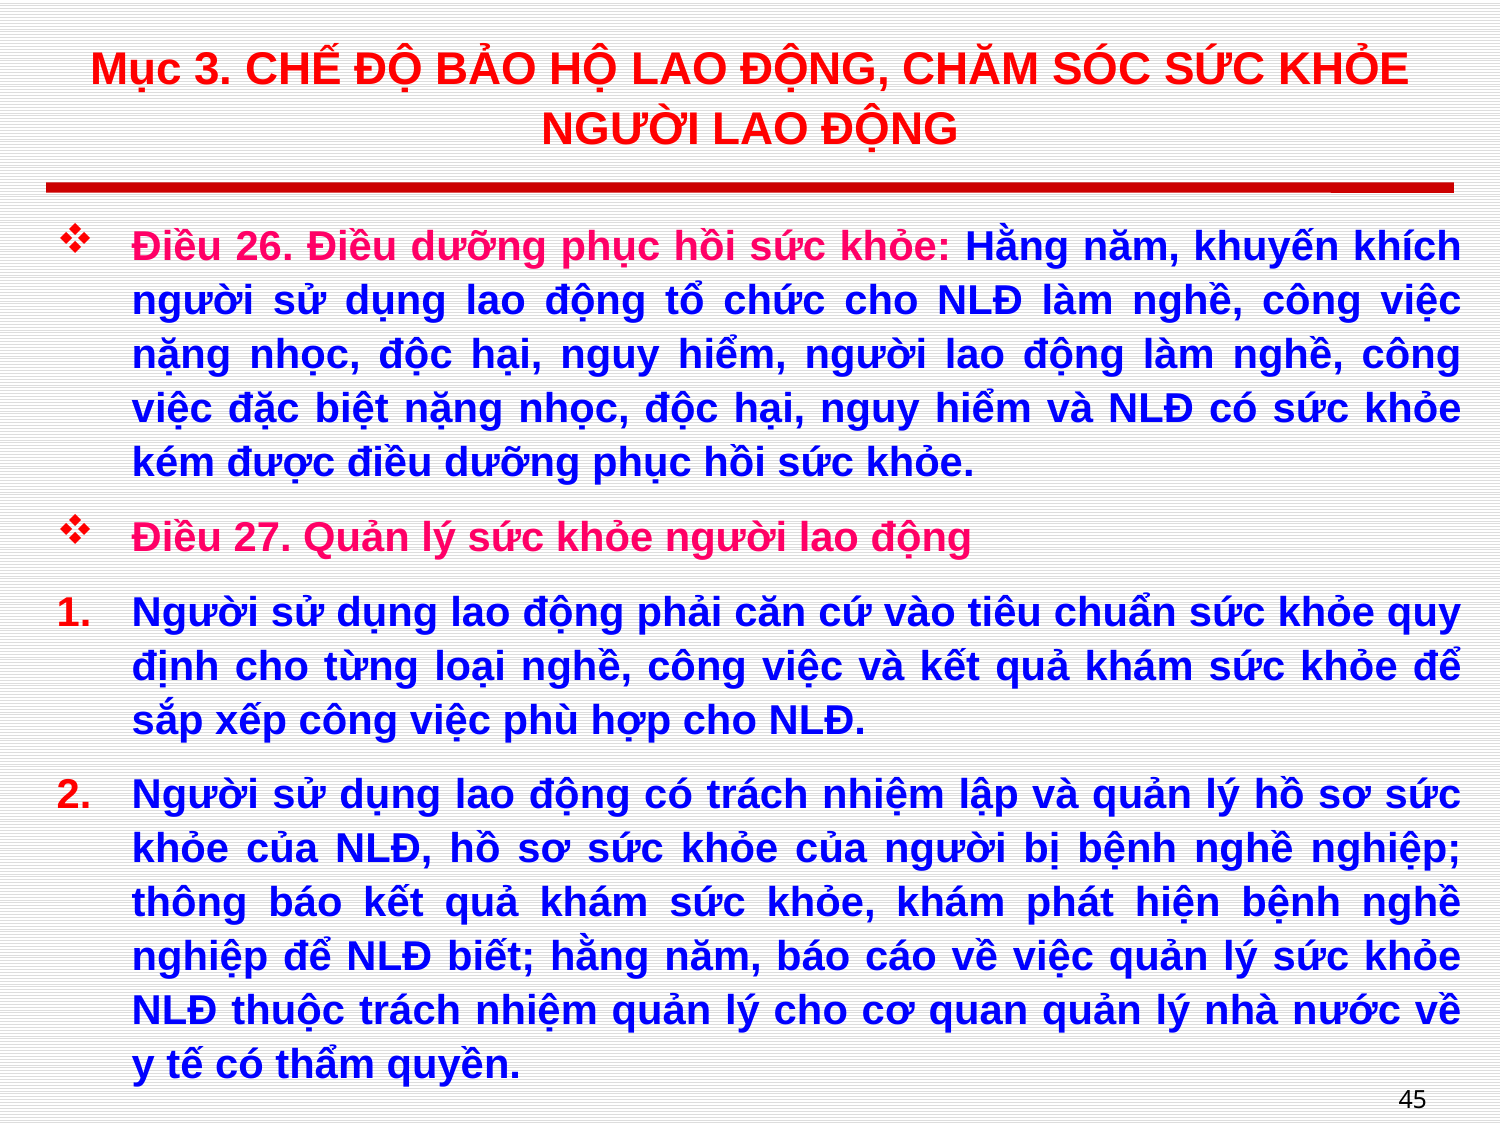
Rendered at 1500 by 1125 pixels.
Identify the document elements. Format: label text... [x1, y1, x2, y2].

text_box Điều 26. Điều dưỡng phục hồi sức khỏe: Hằng năm, khuyến khích người sử dụng lao động tổ chức cho NLĐ làm nghề, công việc nặng nhọc, độc hại, nguy hiểm, người lao động làm nghề, công việc đặc biệt nặng nhọc, độc hại, nguy hiểm và NLĐ có sức khỏe kém được điều dưỡng phục hồi sức khỏe. Điều 27. Quản lý sức khỏe người lao động Người sử dụng lao động phải căn cứ vào tiêu chuẩn sức khỏe quy định cho từng loại nghề, công việc và kết quả khám sức khỏe để sắp xếp công việc phù hợp cho NLĐ. Người sử dụng lao động có trách nhiệm lập và quản lý hồ sơ sức khỏe của NLĐ, hồ sơ sức khỏe của người bị bệnh nghề nghiệp; thông báo kết quả khám sức khỏe, khám phát hiện bệnh nghề nghiệp để NLĐ biết; hằng năm, báo cáo về việc quản lý sức khỏe NLĐ thuộc trách nhiệm quản lý cho cơ quan quản lý nhà nước về y tế có thẩm quyền. [23, 199, 1477, 1088]
title Mục 3. CHẾ ĐỘ BẢO HỘ LAO ĐỘNG, CHĂM SÓC SỨC KHỎE NGƯỜI LAO ĐỘNG [38, 24, 1463, 163]
